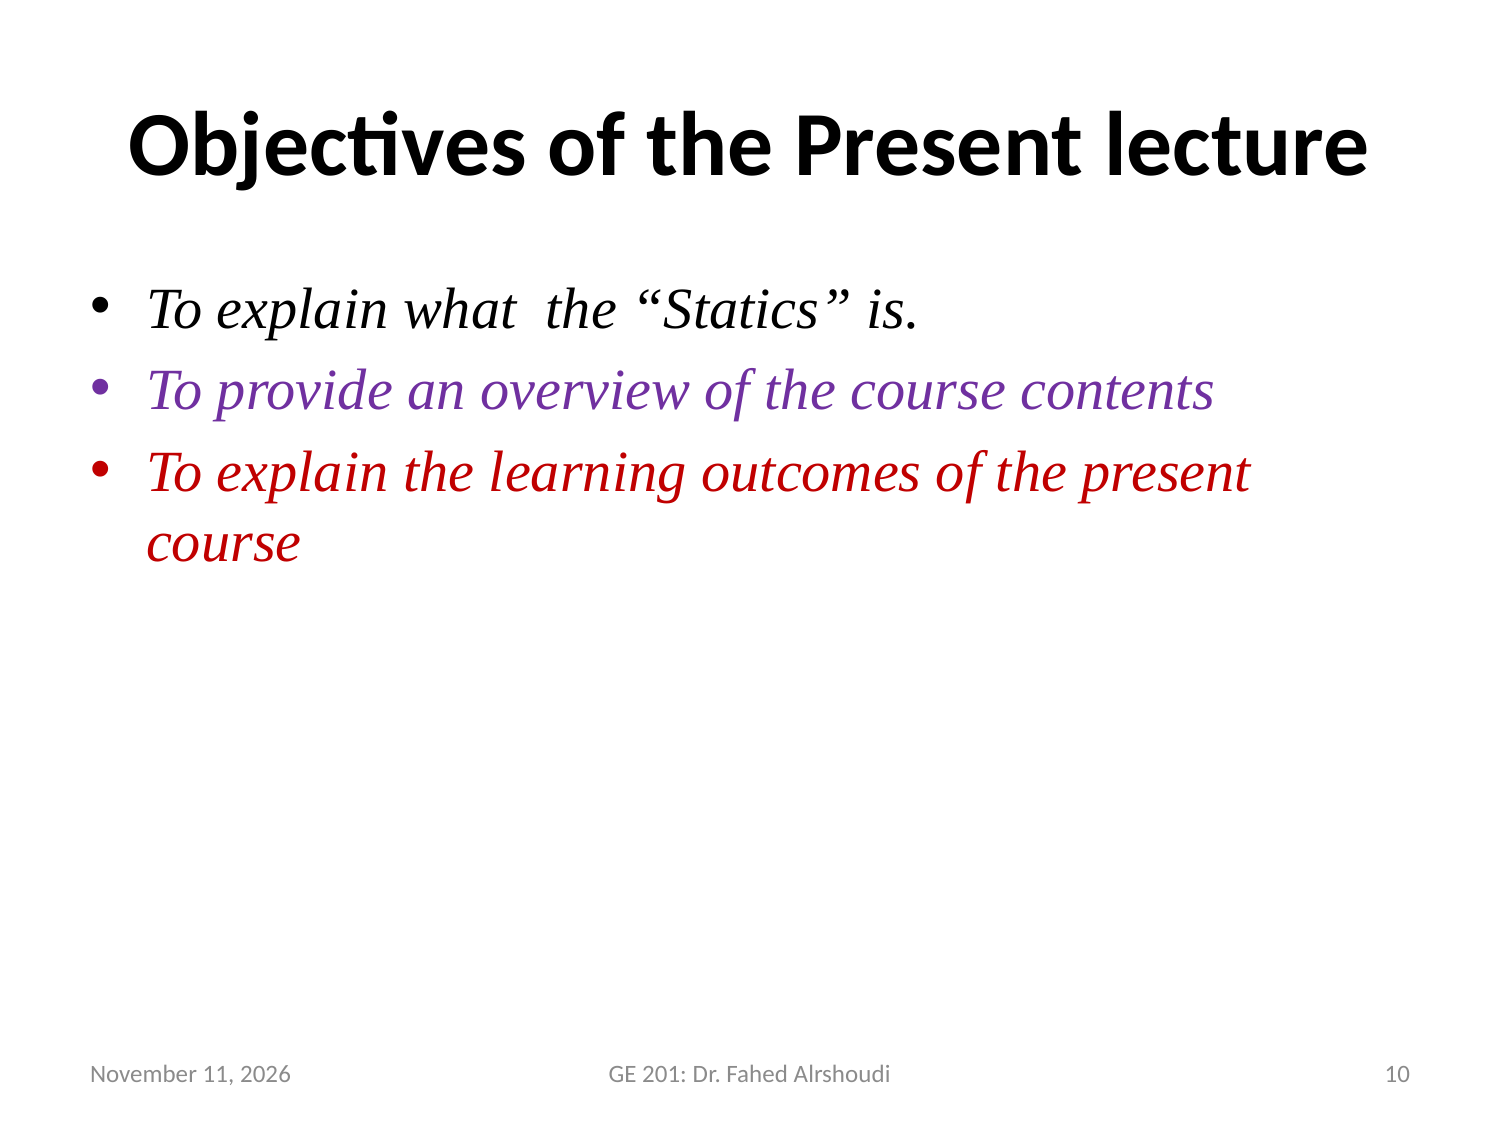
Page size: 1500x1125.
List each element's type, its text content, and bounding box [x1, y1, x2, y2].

list To explain what the “Statics” is. To provide an overview of the course contents To explain the learning outcomes of the present course [75, 262, 1425, 1005]
slide_number 10 [1074, 1042, 1425, 1103]
footer GE 201: Dr. Fahed Alrshoudi [512, 1042, 988, 1103]
title Objectives of the Present lecture [75, 45, 1425, 233]
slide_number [75, 1042, 425, 1103]
